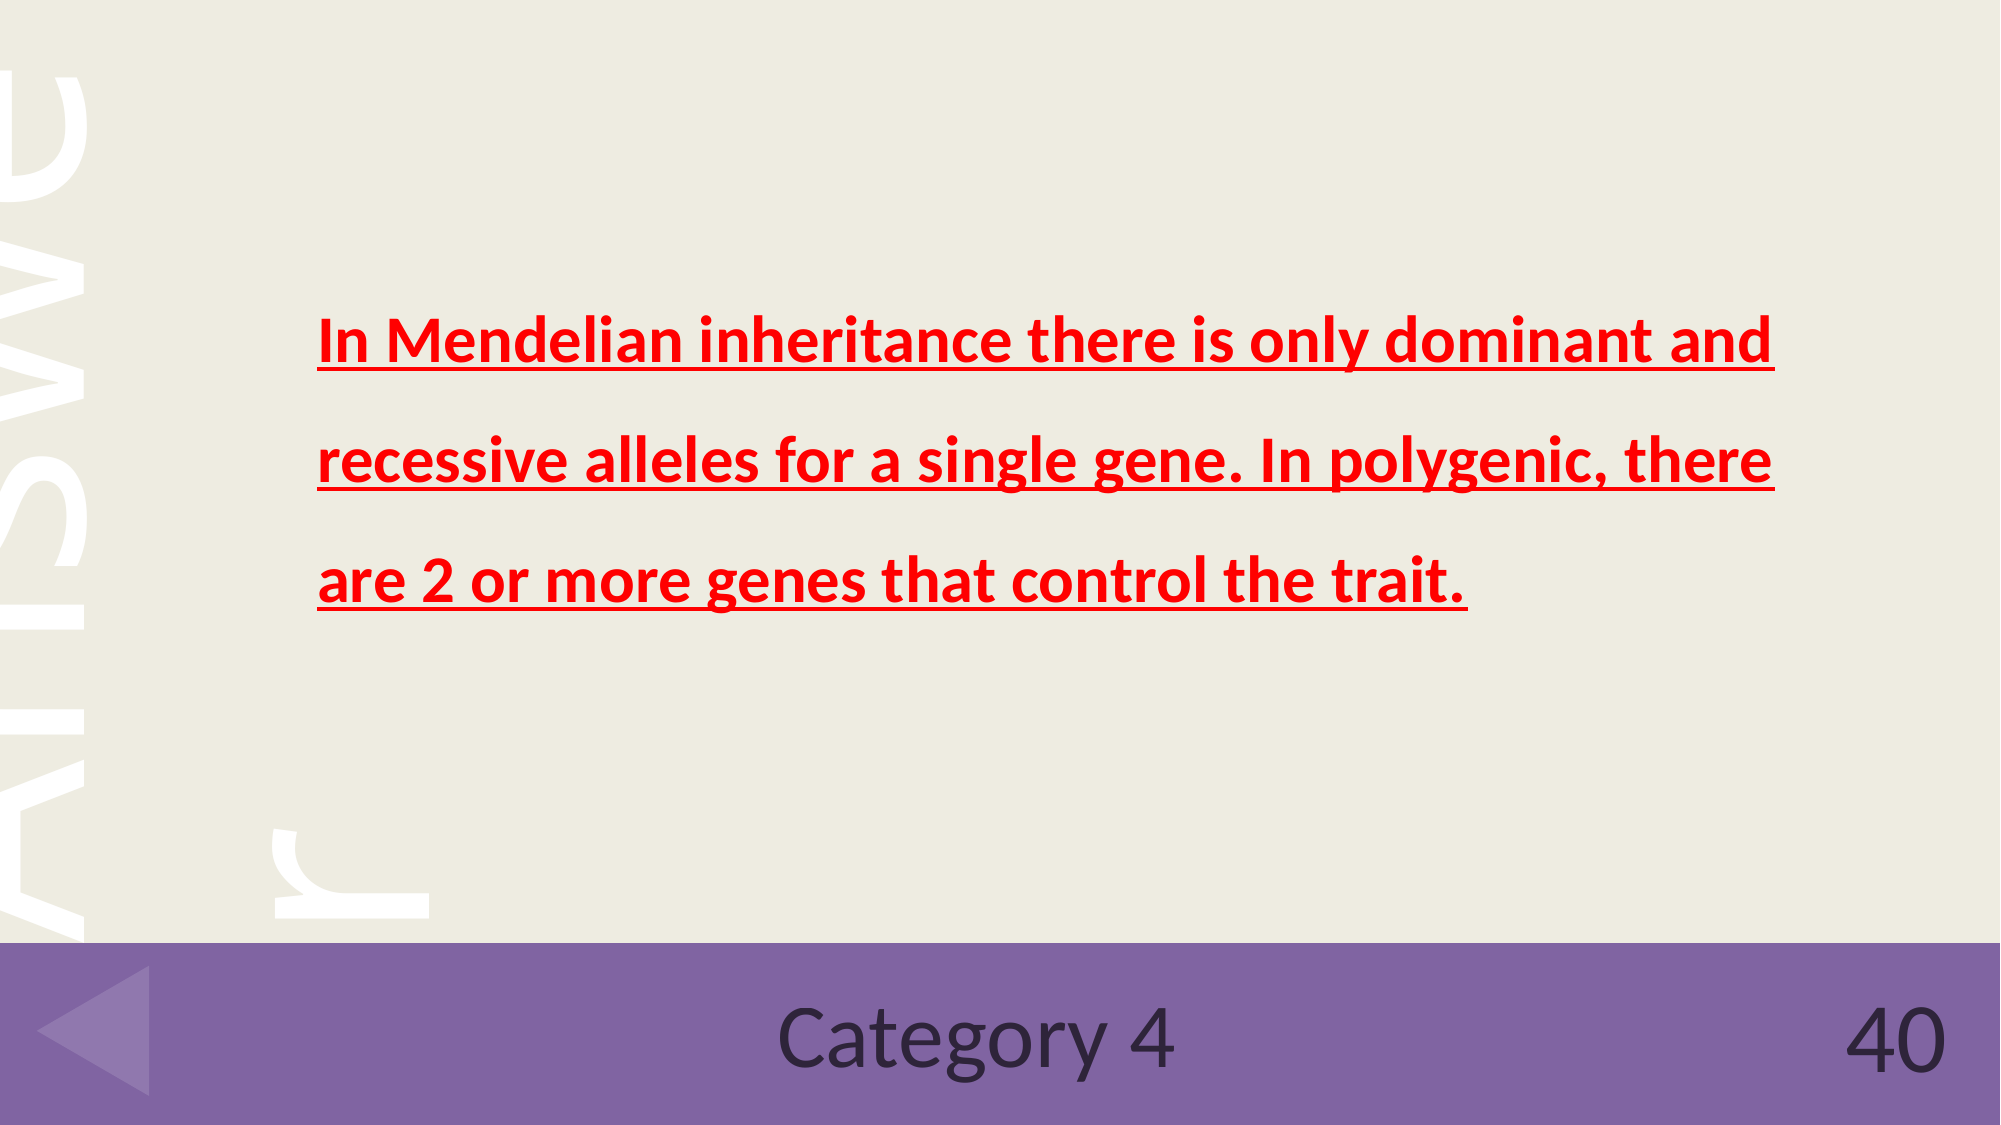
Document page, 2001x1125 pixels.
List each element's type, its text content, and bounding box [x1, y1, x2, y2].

list In Mendelian inheritance there is only dominant and recessive alleles for a single gene. In polygenic, there are 2 or more genes that control the trait. [302, 142, 1858, 850]
list 40 [1877, 967, 1963, 1097]
title Category 4 [76, 937, 1877, 1125]
